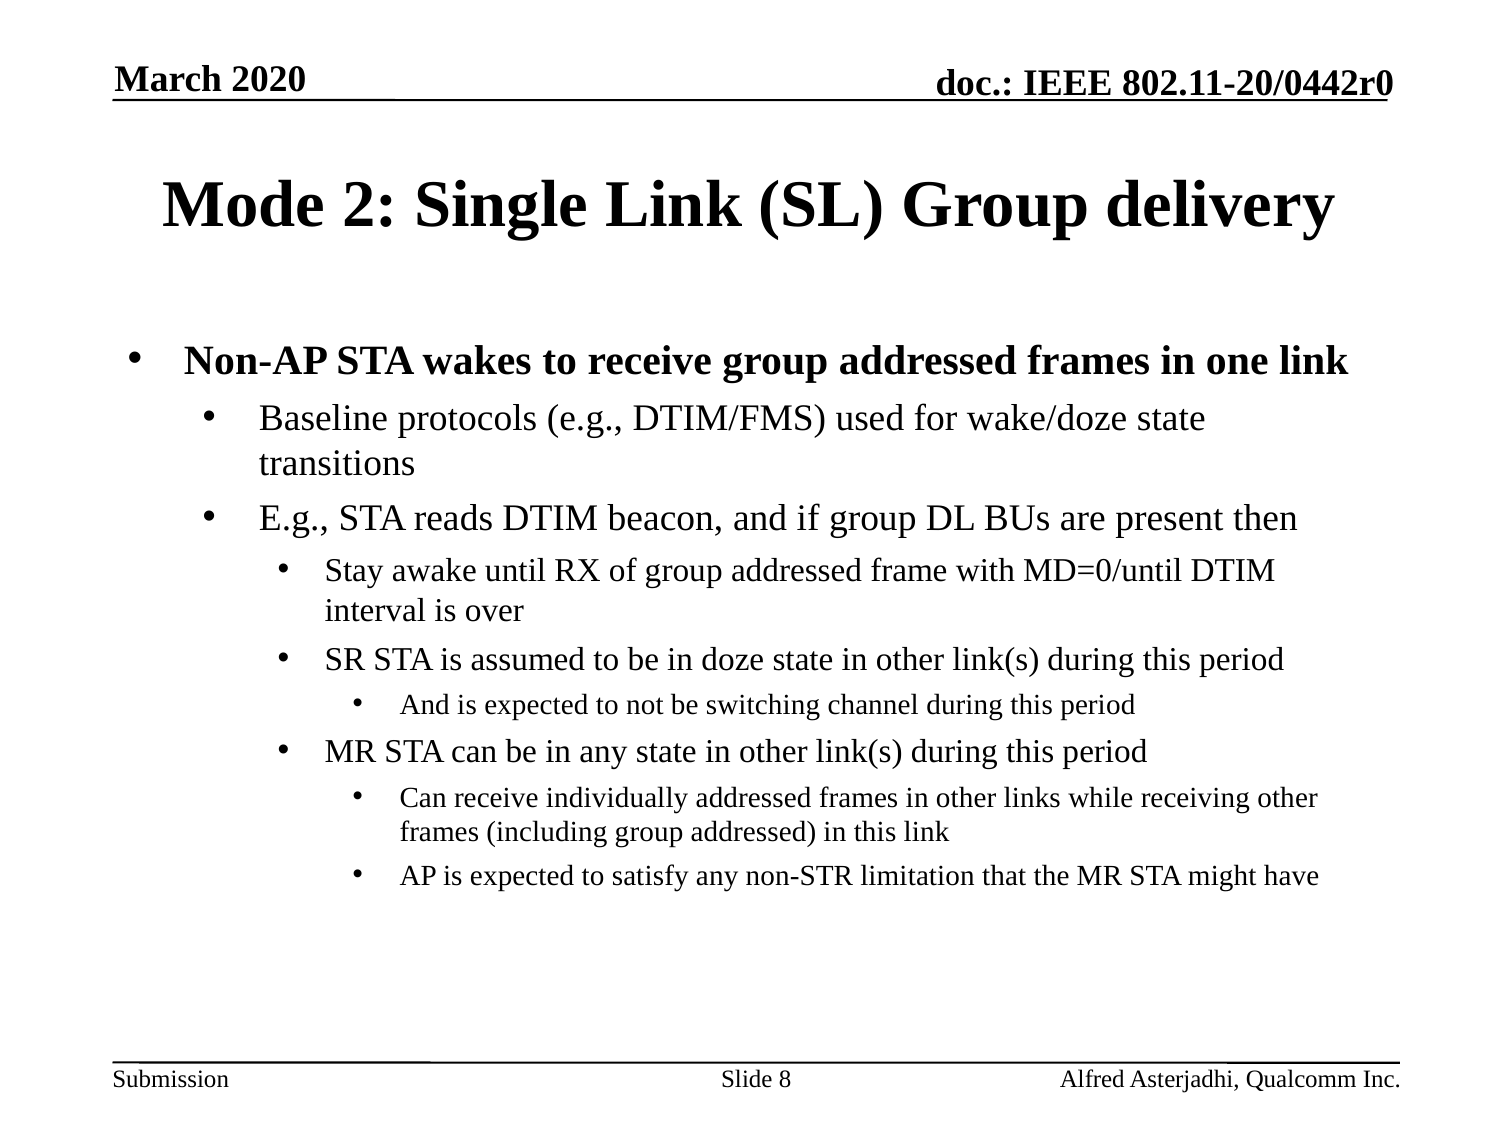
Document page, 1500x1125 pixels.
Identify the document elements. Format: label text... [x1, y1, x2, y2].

list Non-AP STA wakes to receive group addressed frames in one link Baseline protocols (e.g., DTIM/FMS) used for wake/doze state transitions E.g., STA reads DTIM beacon, and if group DL BUs are present then Stay awake until RX of group addressed frame with MD=0/until DTIM interval is over SR STA is assumed to be in doze state in other link(s) during this period And is expected to not be switching channel during this period MR STA can be in any state in other link(s) during this period Can receive individually addressed frames in other links while receiving other frames (including group addressed) in this link AP is expected to satisfy any non-STR limitation that the MR STA might have [112, 324, 1388, 1000]
footer Alfred Asterjadhi, Qualcomm Inc. [878, 1061, 1402, 1093]
slide_number Slide 8 [712, 1061, 800, 1123]
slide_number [114, 54, 423, 100]
title Mode 2: Single Link (SL) Group delivery [112, 112, 1388, 288]
